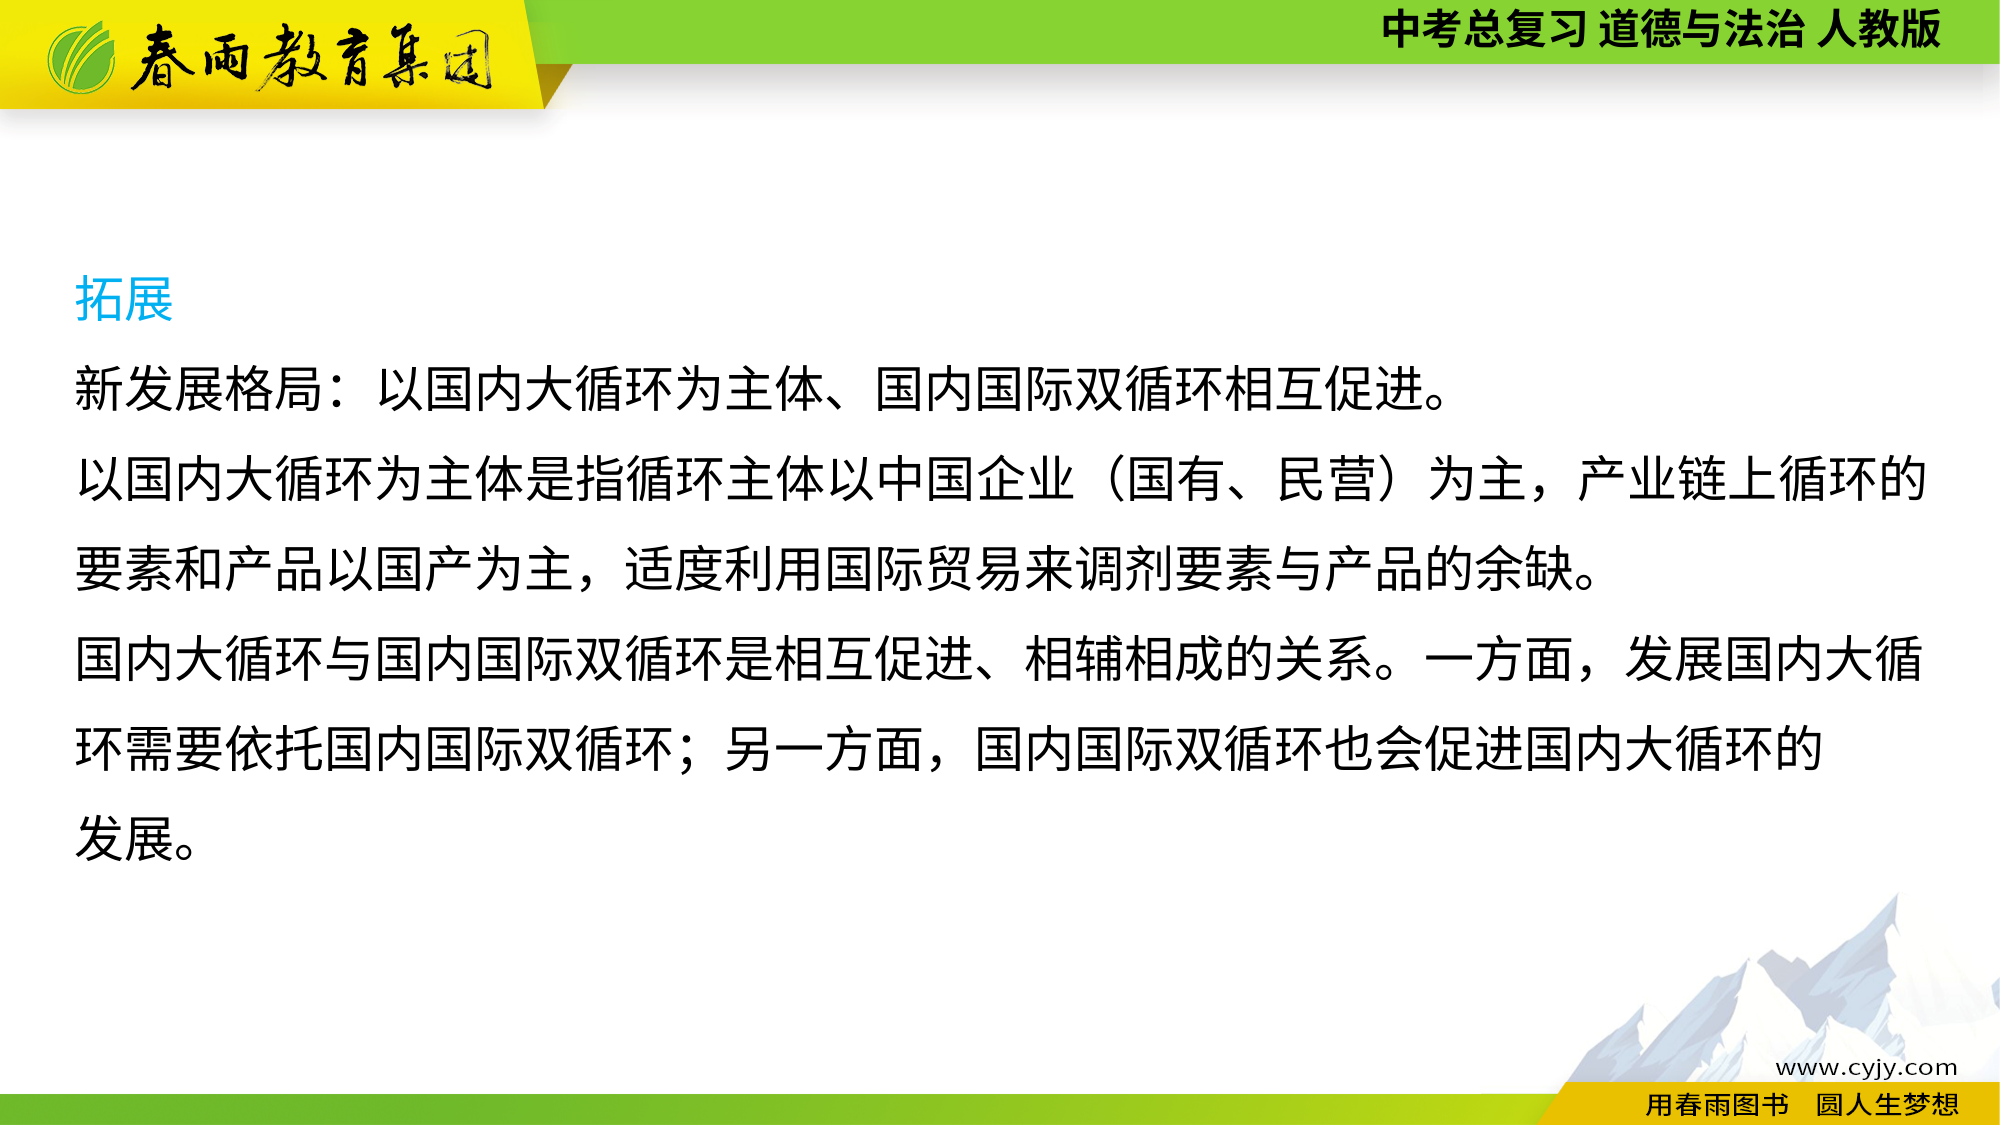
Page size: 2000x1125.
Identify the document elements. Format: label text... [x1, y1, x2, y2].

picture [0, 0, 2000, 1125]
list 拓展 新发展格局：以国内大循环为主体、国内国际双循环相互促进。 以国内大循环为主体是指循环主体以中国企业（国有、民营）为主，产业链上循环的要素和产品以国产为主，适度利用国际贸易来调剂要素与产品的余缺。 国内大循环与国内国际双循环是相互促进、相辅相成的关系。一方面，发展国内大循环需要依托国内国际双循环；另一方面，国内国际双循环也会促进国内大循环的 发展。 [59, 229, 1944, 870]
